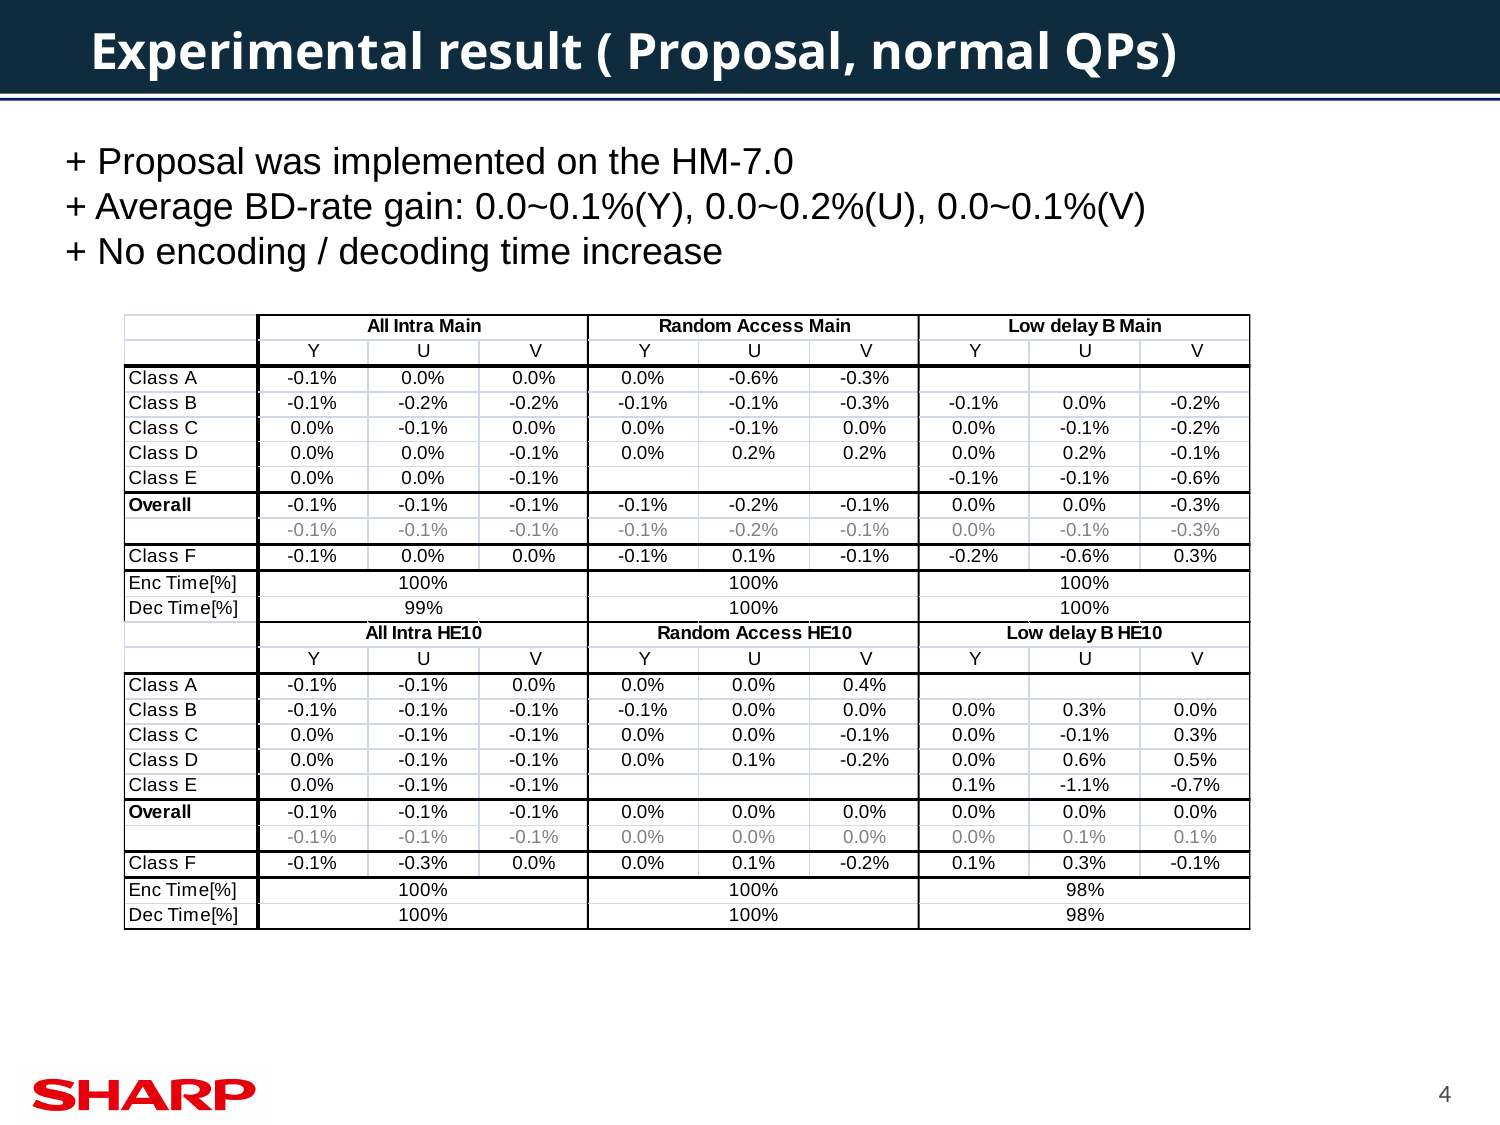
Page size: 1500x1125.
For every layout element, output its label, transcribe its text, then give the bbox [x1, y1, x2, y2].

picture [17, 1064, 271, 1125]
text_box + Proposal was implemented on the HM-7.0 + Average BD-rate gain: 0.0~0.1%(Y), 0.0~0.2%(U), 0.0~0.1%(V) + No encoding / decoding time increase [58, 131, 1500, 279]
slide_number 4 [1345, 1062, 1467, 1108]
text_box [123, 314, 1253, 932]
title Experimental result ( Proposal, normal QPs) [74, 15, 1426, 85]
